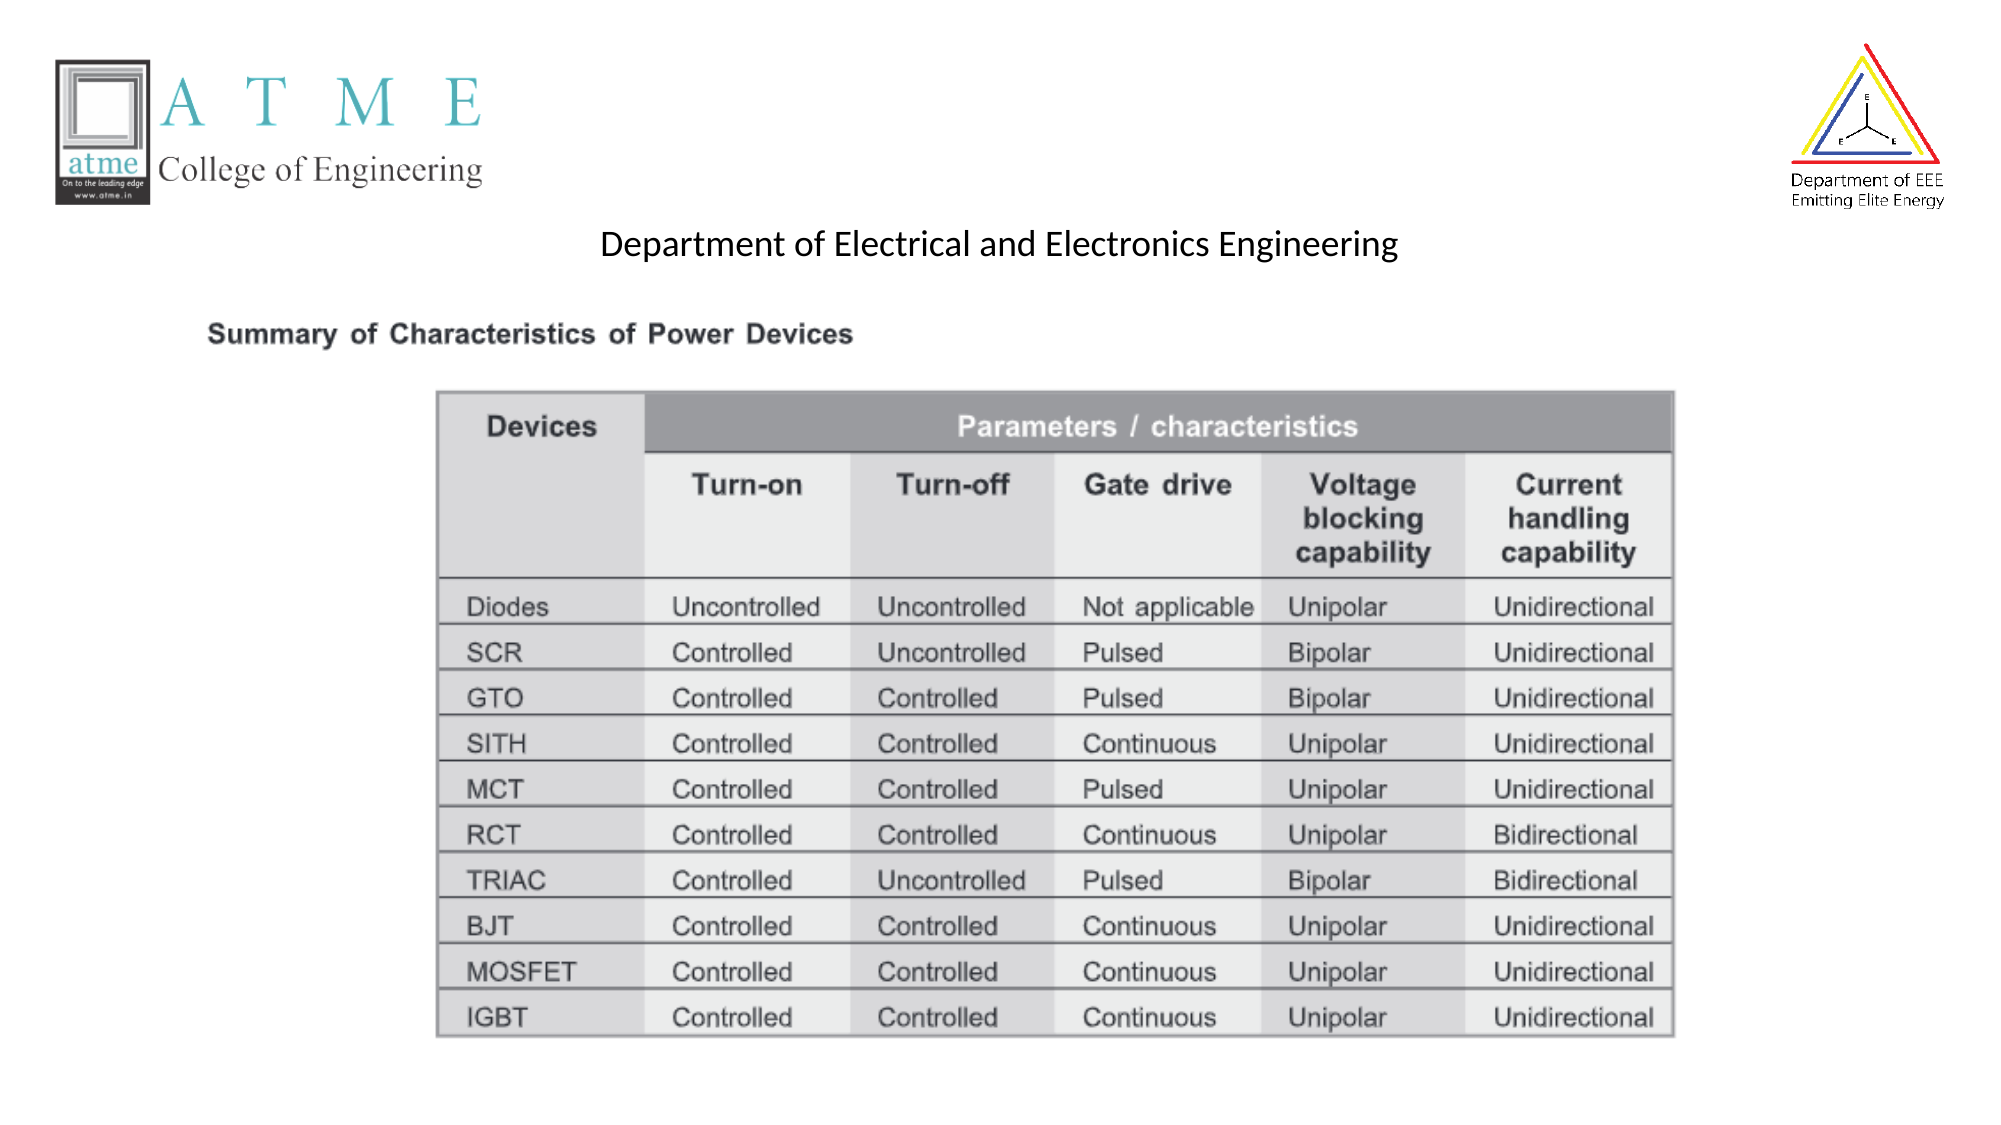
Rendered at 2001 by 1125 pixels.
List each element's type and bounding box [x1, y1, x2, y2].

picture [429, 384, 1680, 1042]
picture [1783, 37, 1948, 212]
picture [49, 51, 488, 212]
picture [202, 310, 872, 355]
